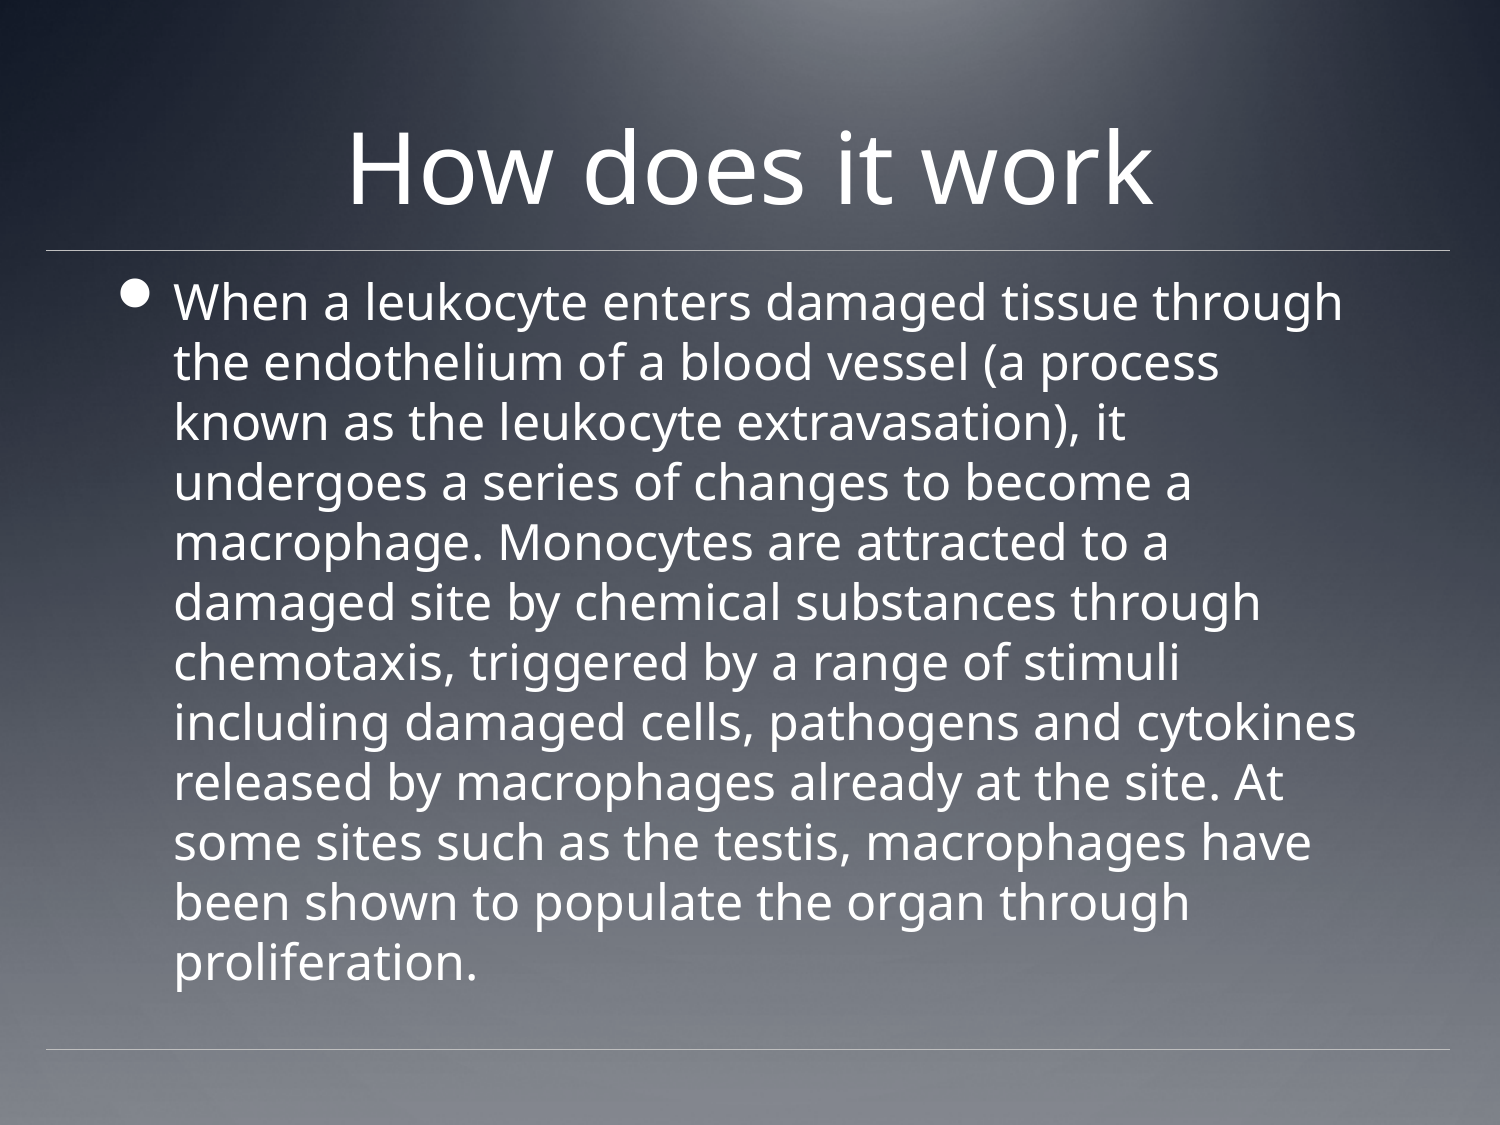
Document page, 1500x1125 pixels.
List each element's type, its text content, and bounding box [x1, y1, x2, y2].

list When a leukocyte enters damaged tissue through the endothelium of a blood vessel (a process known as the leukocyte extravasation), it undergoes a series of changes to become a macrophage. Monocytes are attracted to a damaged site by chemical substances through chemotaxis, triggered by a range of stimuli including damaged cells, pathogens and cytokines released by macrophages already at the site. At some sites such as the testis, macrophages have been shown to populate the organ through proliferation. [101, 262, 1394, 1024]
title How does it work [105, 17, 1394, 233]
